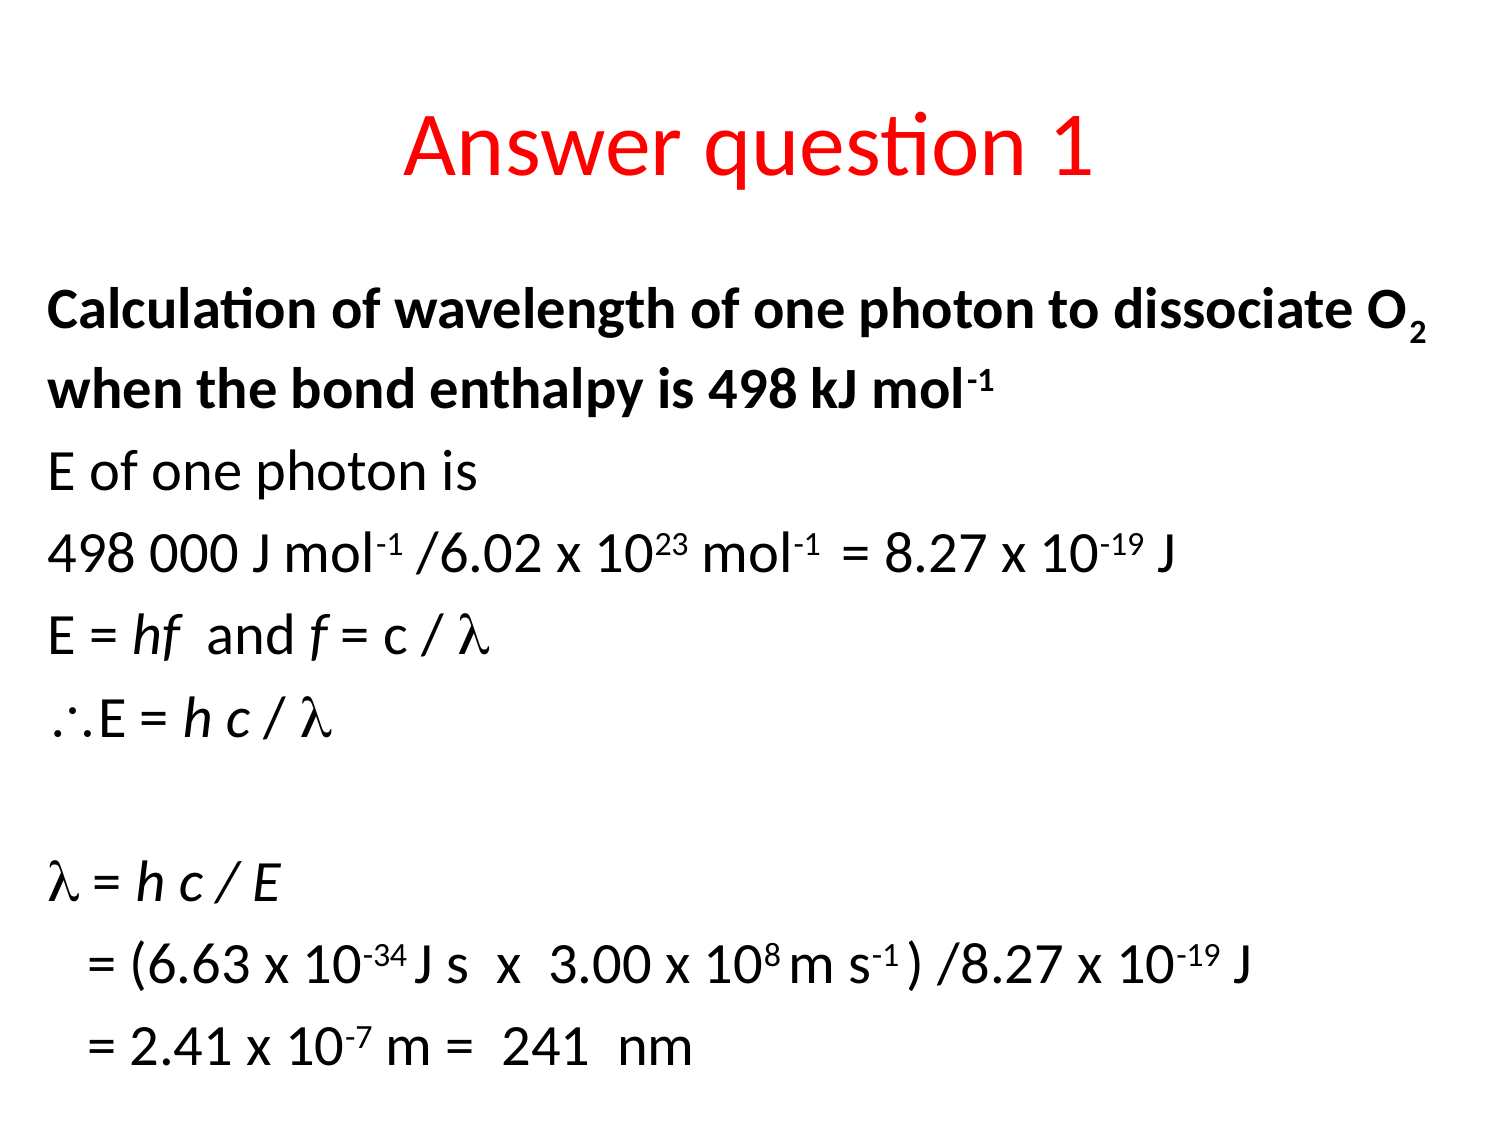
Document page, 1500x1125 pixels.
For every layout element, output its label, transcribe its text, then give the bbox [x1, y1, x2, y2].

title Answer question 1 [75, 45, 1425, 233]
list Calculation of wavelength of one photon to dissociate O2 when the bond enthalpy is 498 kJ mol-1 E of one photon is 498 000 J mol-1 /6.02 x 1023 mol-1 = 8.27 x 10-19 J E = hf and f = c /  E = h c /   = h c / E = (6.63 x 10-34 J s x 3.00 x 108 m s-1 ) /8.27 x 10-19 J = 2.41 x 10-7 m = 241 nm [32, 262, 1463, 1093]
